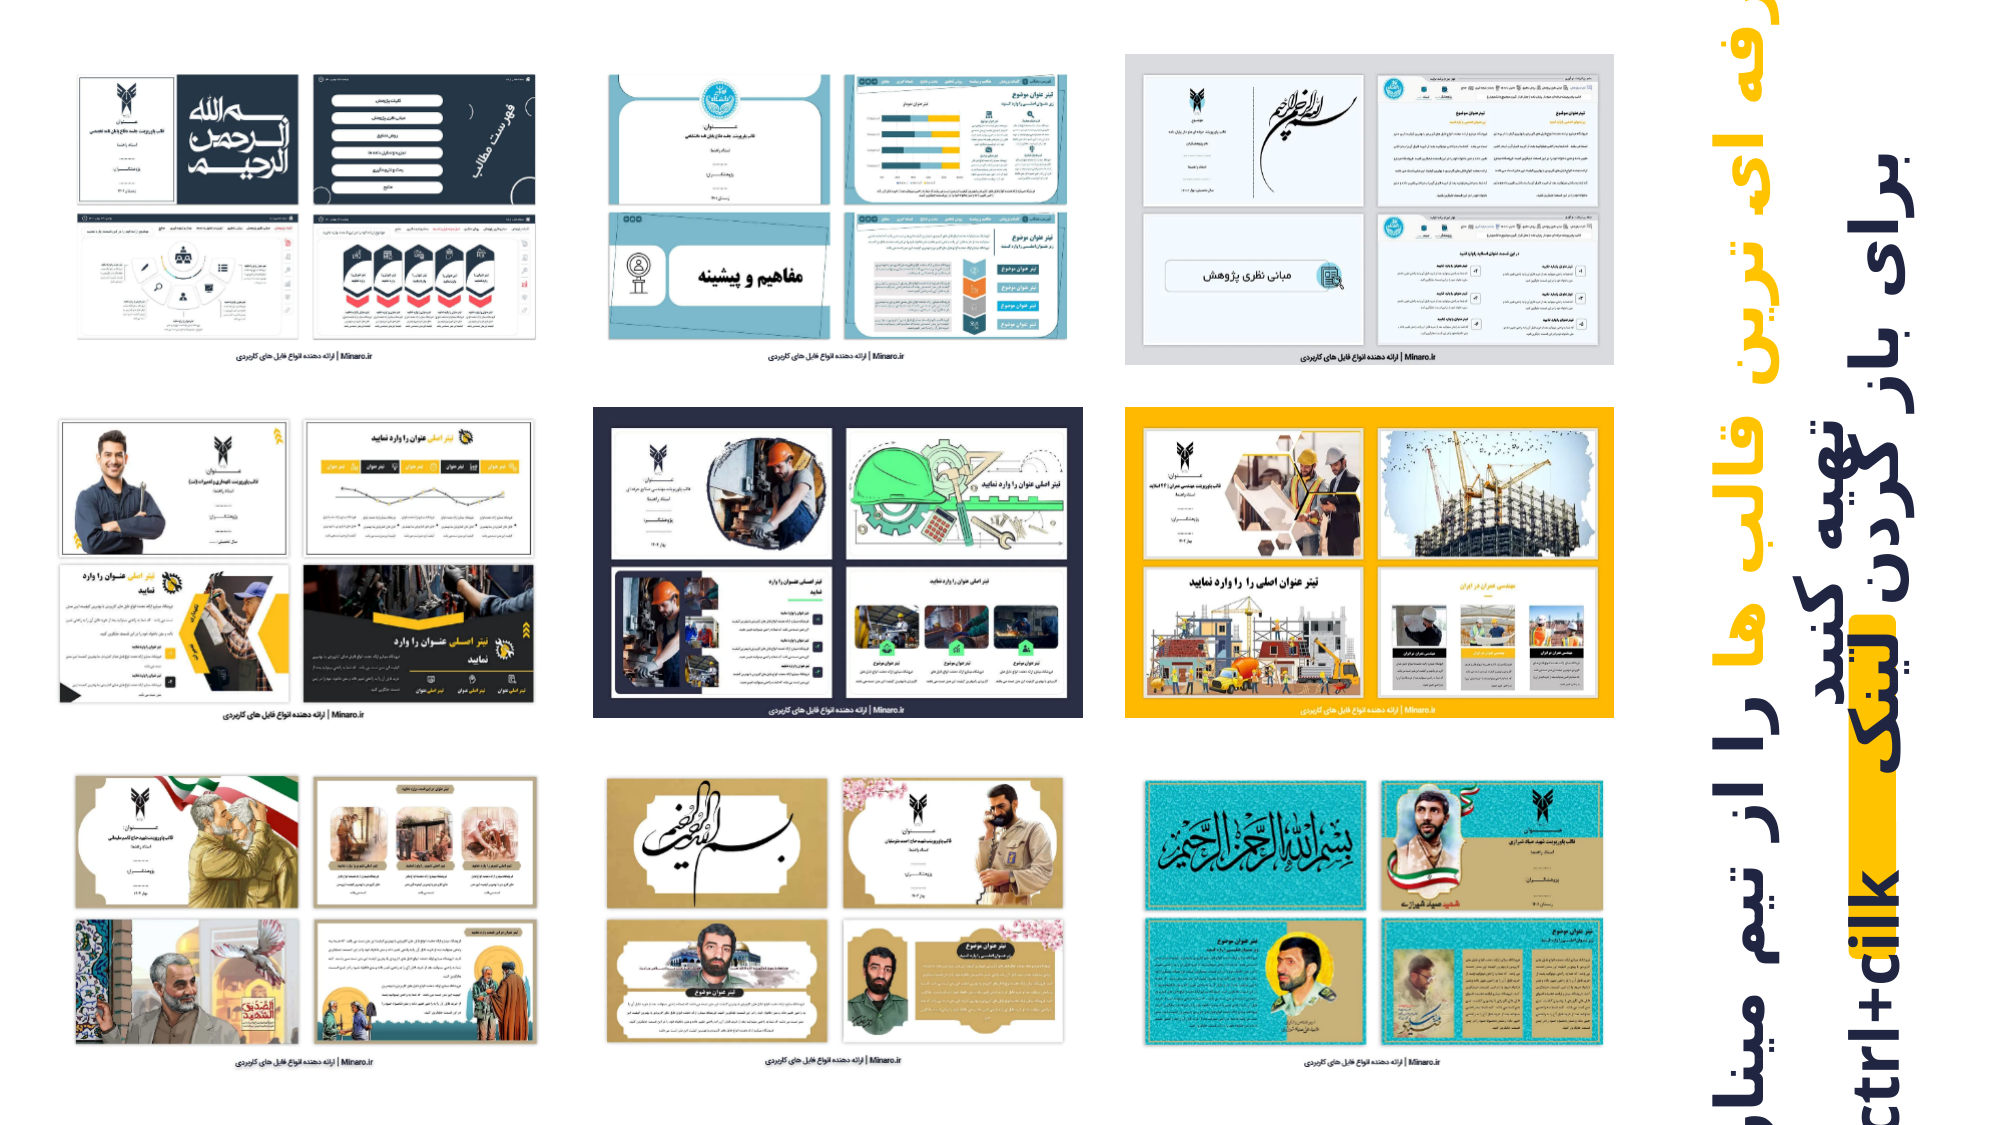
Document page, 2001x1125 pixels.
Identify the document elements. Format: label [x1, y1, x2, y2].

picture [40, 398, 550, 723]
picture [593, 54, 1082, 365]
picture [58, 756, 553, 1071]
picture [1125, 407, 1614, 718]
picture [61, 54, 550, 365]
picture [1129, 760, 1618, 1071]
picture [593, 407, 1083, 718]
picture [590, 758, 1079, 1069]
picture [1125, 54, 1615, 365]
